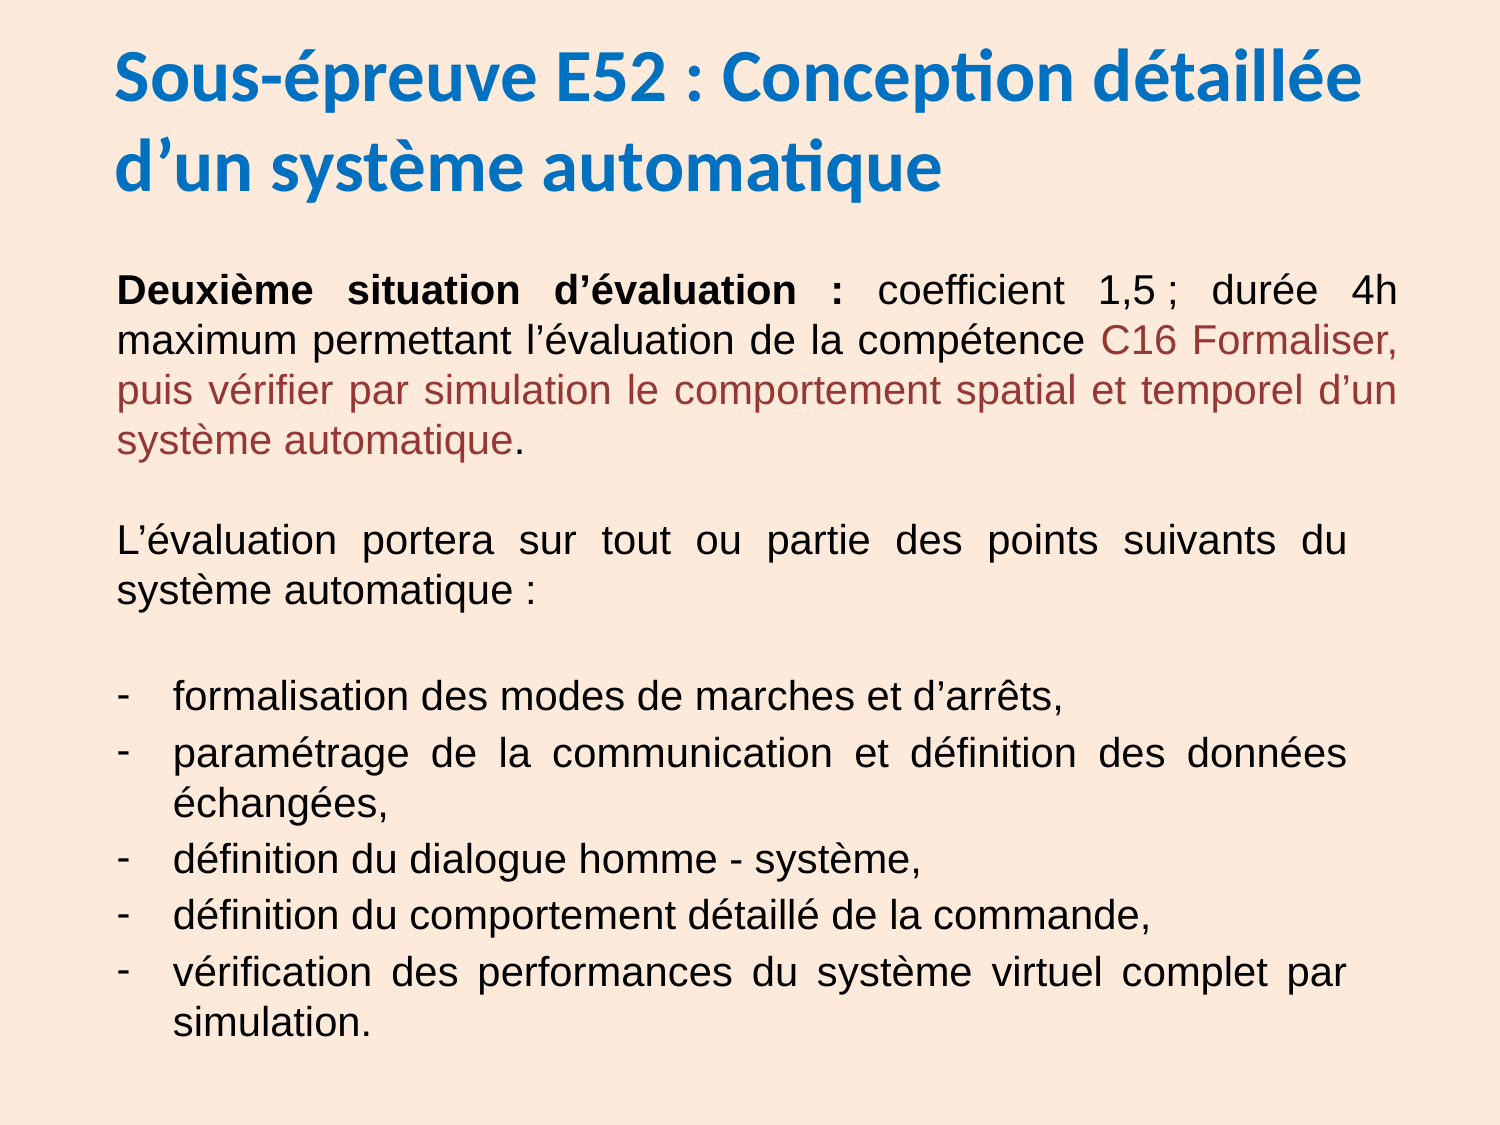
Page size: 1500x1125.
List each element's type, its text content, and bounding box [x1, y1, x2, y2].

text_box Deuxième situation d’évaluation : coefficient 1,5 ; durée 4h maximum permettant l’évaluation de la compétence C16 Formaliser, puis vérifier par simulation le comportement spatial et temporel d’un système automatique. L’évaluation portera sur tout ou partie des points suivants du système automatique : formalisation des modes de marches et d’arrêts, paramétrage de la communication et définition des données échangées, définition du dialogue homme - système, définition du comportement détaillé de la commande, vérification des performances du système virtuel complet par simulation. [101, 255, 1414, 1052]
text_box Sous-épreuve E52 : Conception détaillée d’un système automatique [100, 19, 1412, 214]
